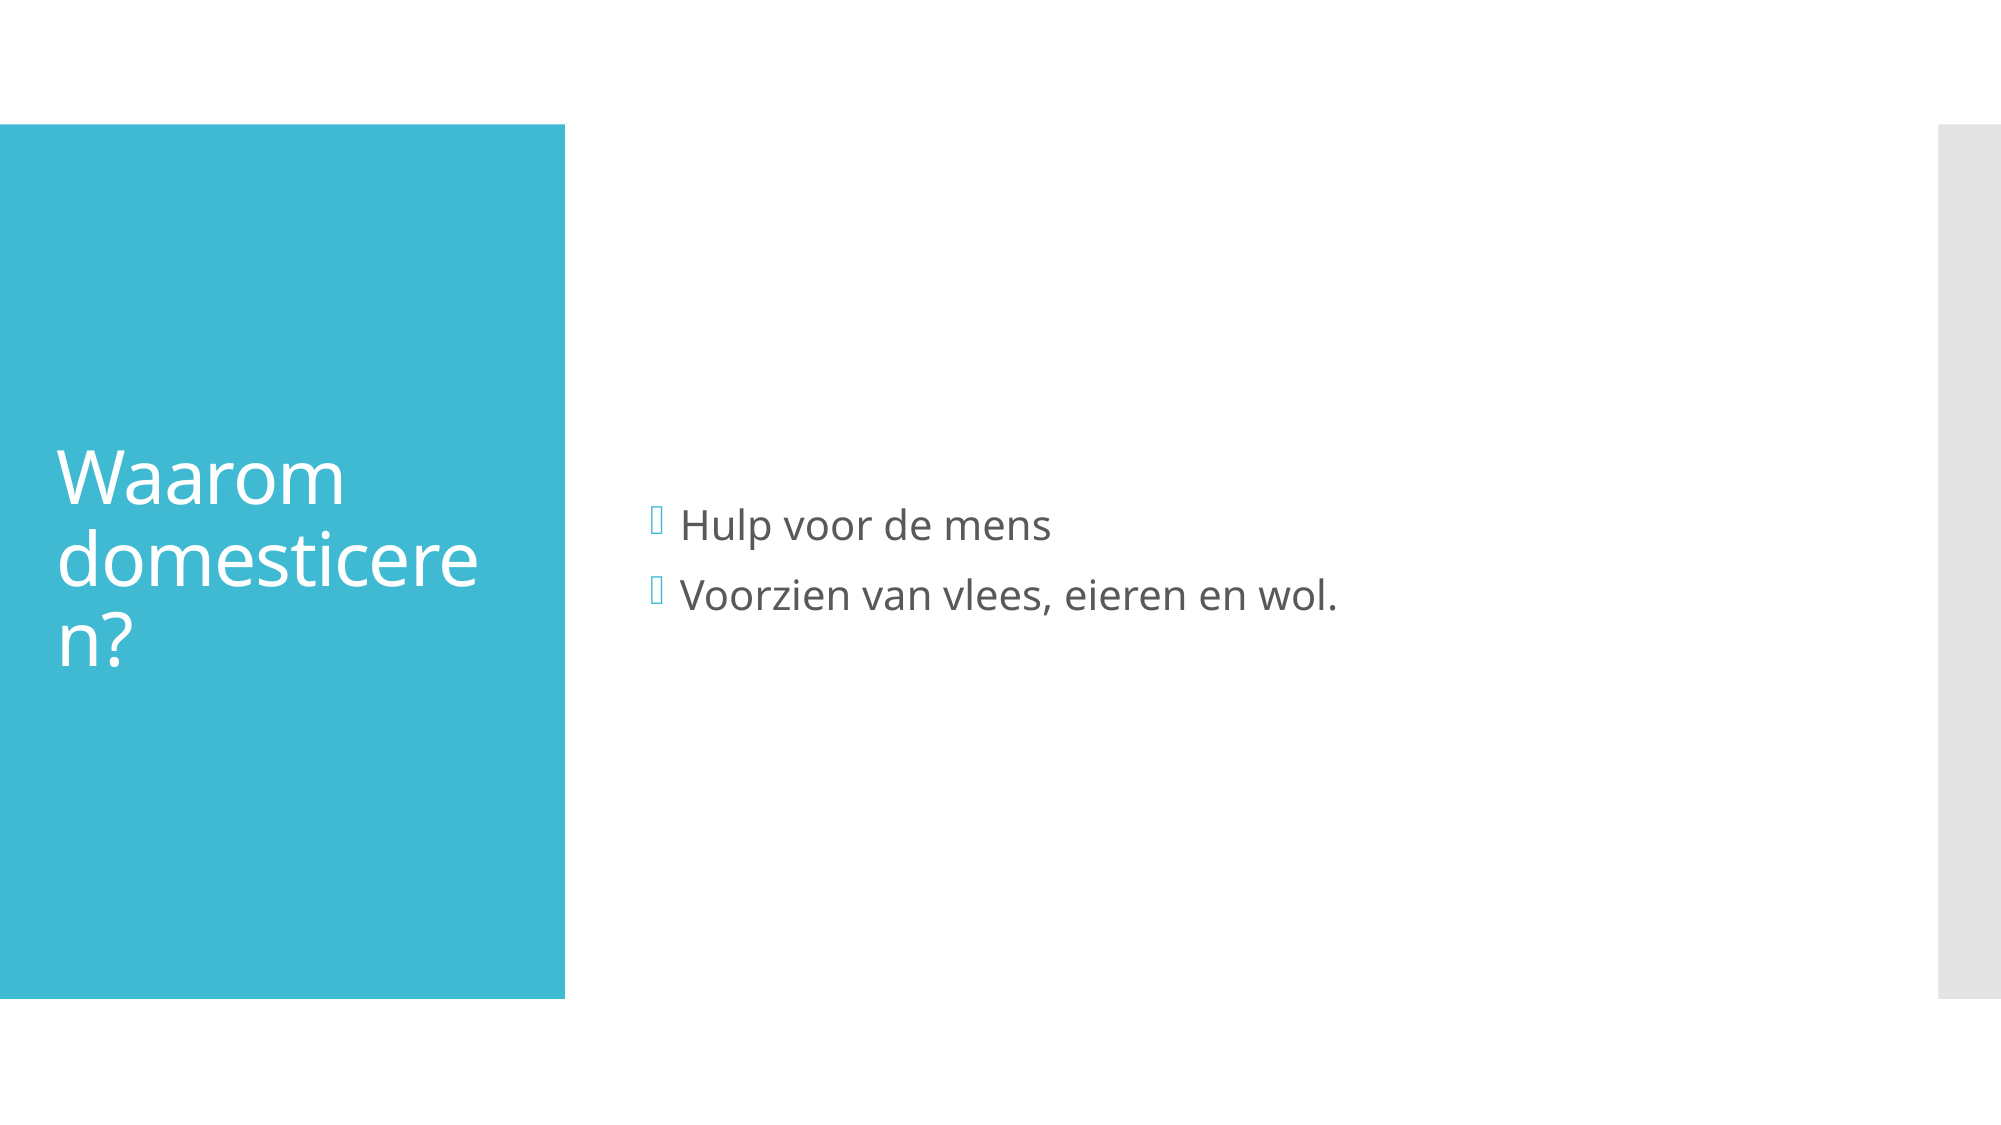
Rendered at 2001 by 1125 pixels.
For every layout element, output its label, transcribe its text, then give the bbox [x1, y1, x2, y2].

title Waarom domesticeren? [41, 184, 525, 940]
list Hulp voor de mens Voorzien van vlees, eieren en wol. [634, 141, 1835, 982]
